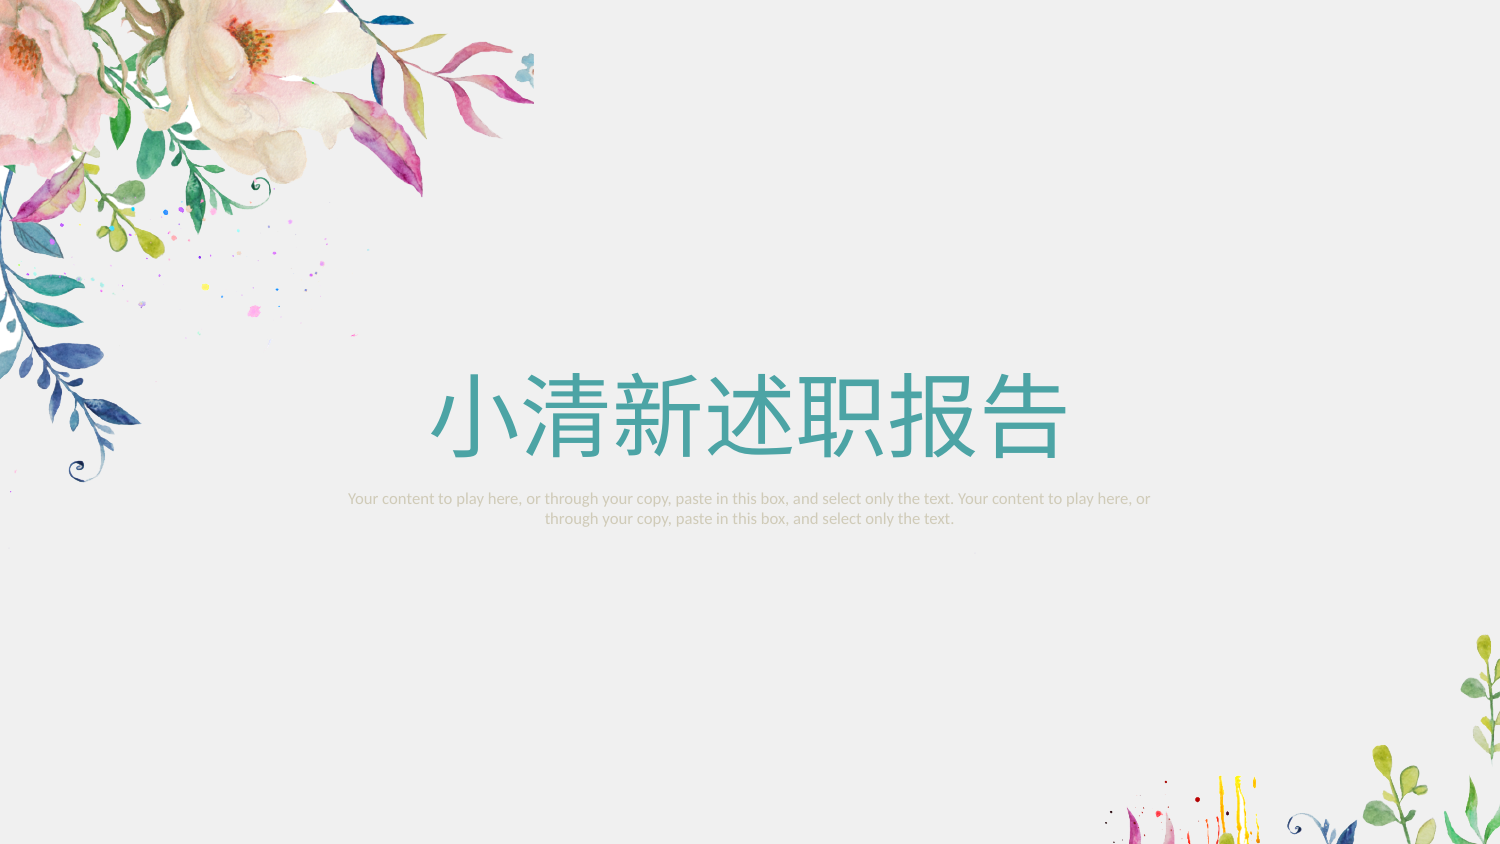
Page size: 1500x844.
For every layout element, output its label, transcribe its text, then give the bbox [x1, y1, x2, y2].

text_box 小清新述职报告 [593, 350, 1279, 476]
picture [0, 0, 590, 591]
picture [965, 524, 1500, 844]
text_box Your content to play here, or through your copy, paste in this box, and select only the text. Your content to play here, or through your copy, paste in this box, and select only the text. [593, 480, 1171, 536]
